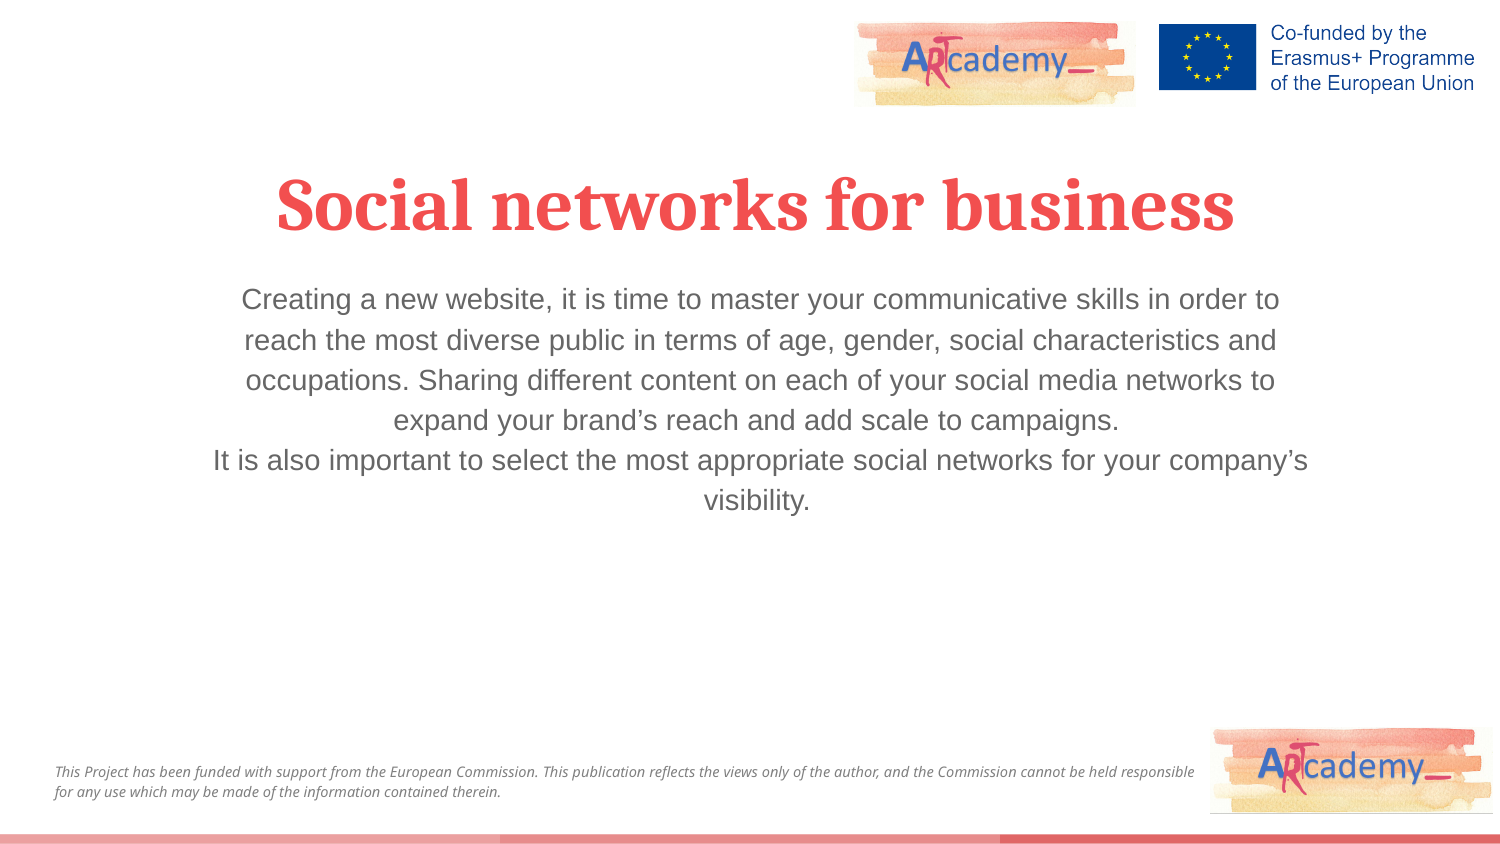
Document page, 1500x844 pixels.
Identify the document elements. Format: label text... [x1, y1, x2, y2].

list Creating a new website, it is time to master your communicative skills in order to reach the most diverse public in terms of age, gender, social characteristics and occupations. Sharing different content on each of your social media networks to expand your brand’s reach and add scale to campaigns. It is also important to select the most appropriate social networks for your company’s visibility. [164, 260, 1336, 666]
picture [1158, 24, 1474, 94]
title Social networks for business [180, 53, 1352, 261]
picture [854, 2, 1137, 138]
text_box This Project has been funded with support from the European Commission. This publication reflects the views only of the author, and the Commission cannot be held responsible for any use which may be made of the information contained therein. [39, 754, 1205, 799]
picture [1210, 709, 1493, 844]
